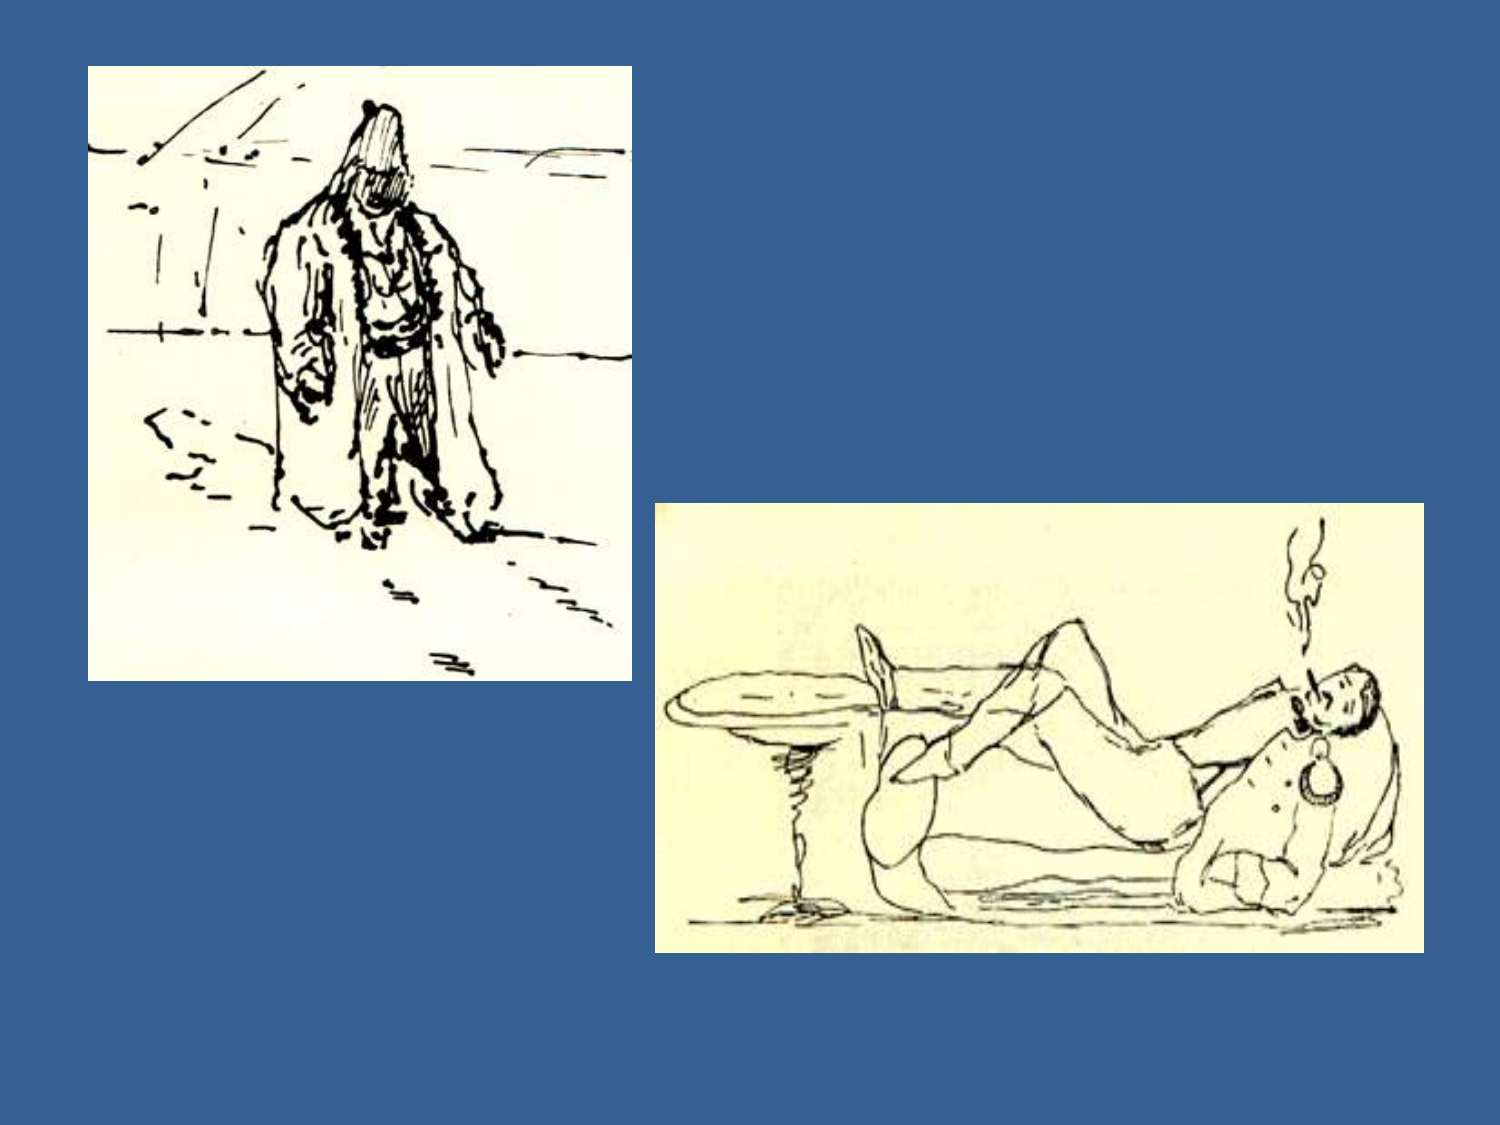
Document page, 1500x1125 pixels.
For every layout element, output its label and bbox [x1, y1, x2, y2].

picture [655, 503, 1424, 953]
picture [88, 66, 632, 681]
